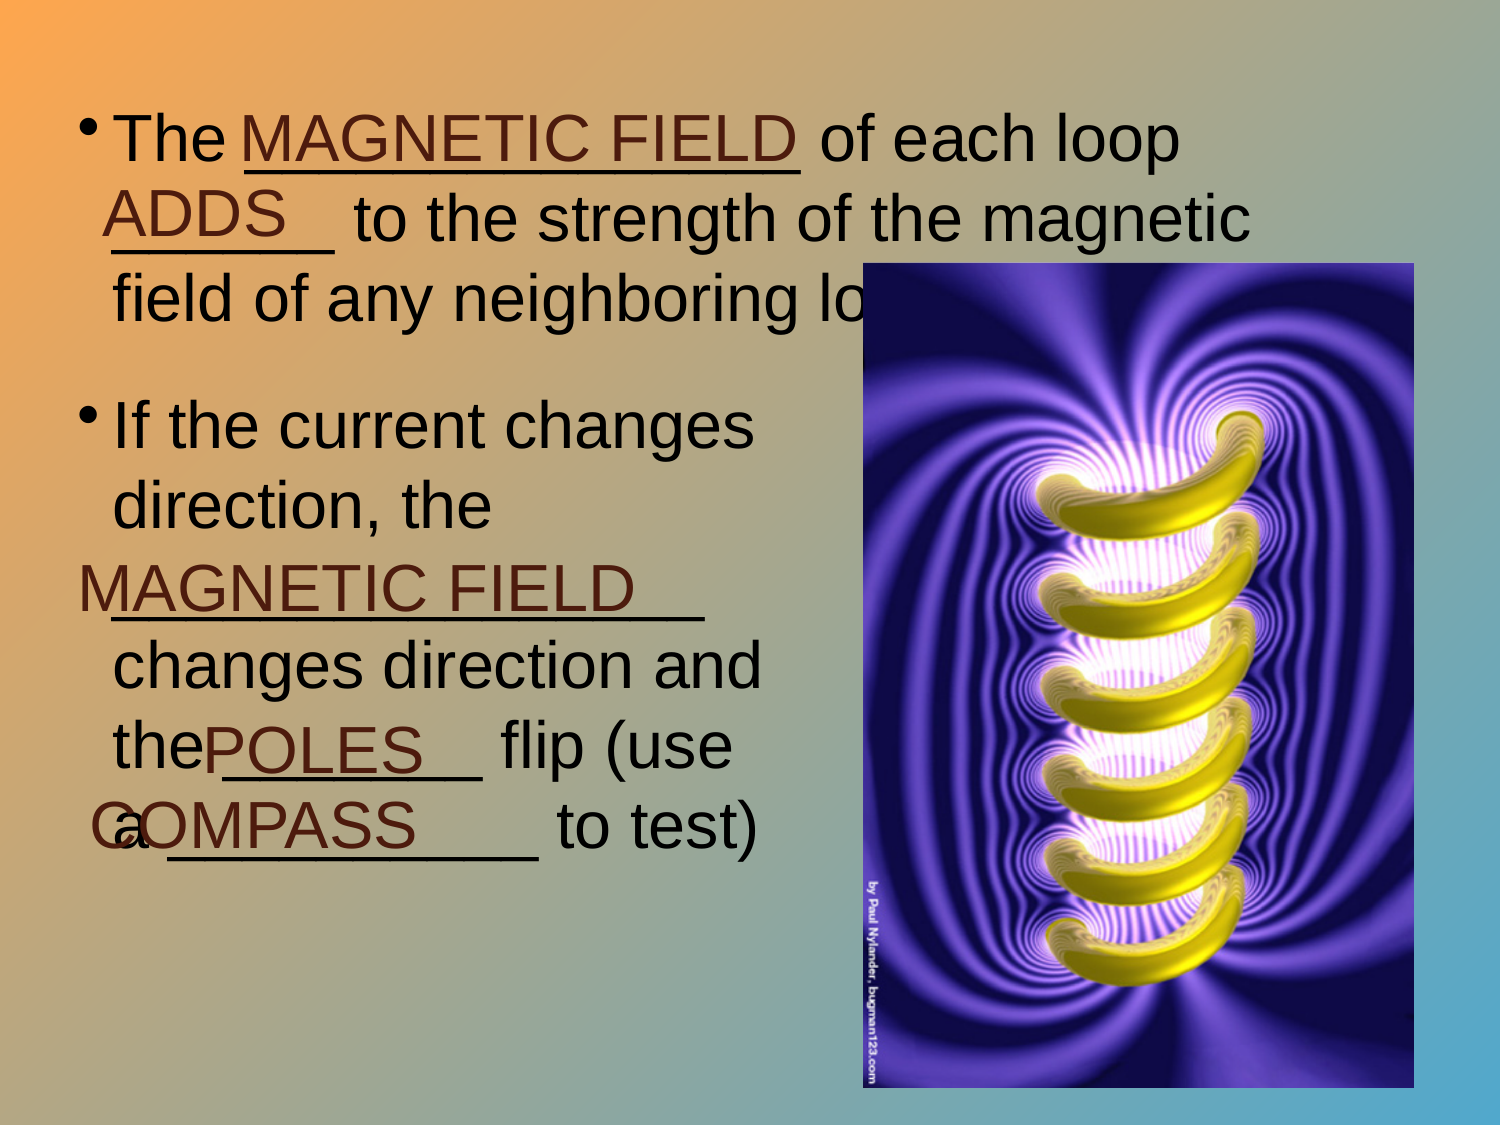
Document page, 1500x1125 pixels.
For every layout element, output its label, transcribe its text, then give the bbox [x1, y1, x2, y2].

text_box If the current changes direction, the ________________ changes direction and the _______ flip (use a __________ to test) [62, 374, 800, 537]
text_box The _______________ of each loop ______ to the strength of the magnetic field of any neighboring loops. [62, 87, 1388, 343]
text_box MAGNETIC FIELD [62, 537, 720, 633]
text_box If the current changes direction, the ________________ changes direction and the _______ flip (use a __________ to test) [62, 633, 720, 870]
picture [725, 264, 1500, 1088]
text_box MAGNETIC FIELD [224, 87, 888, 183]
text_box COMPASS [75, 774, 488, 870]
text_box ADDS [87, 162, 313, 258]
text_box POLES [187, 699, 450, 795]
